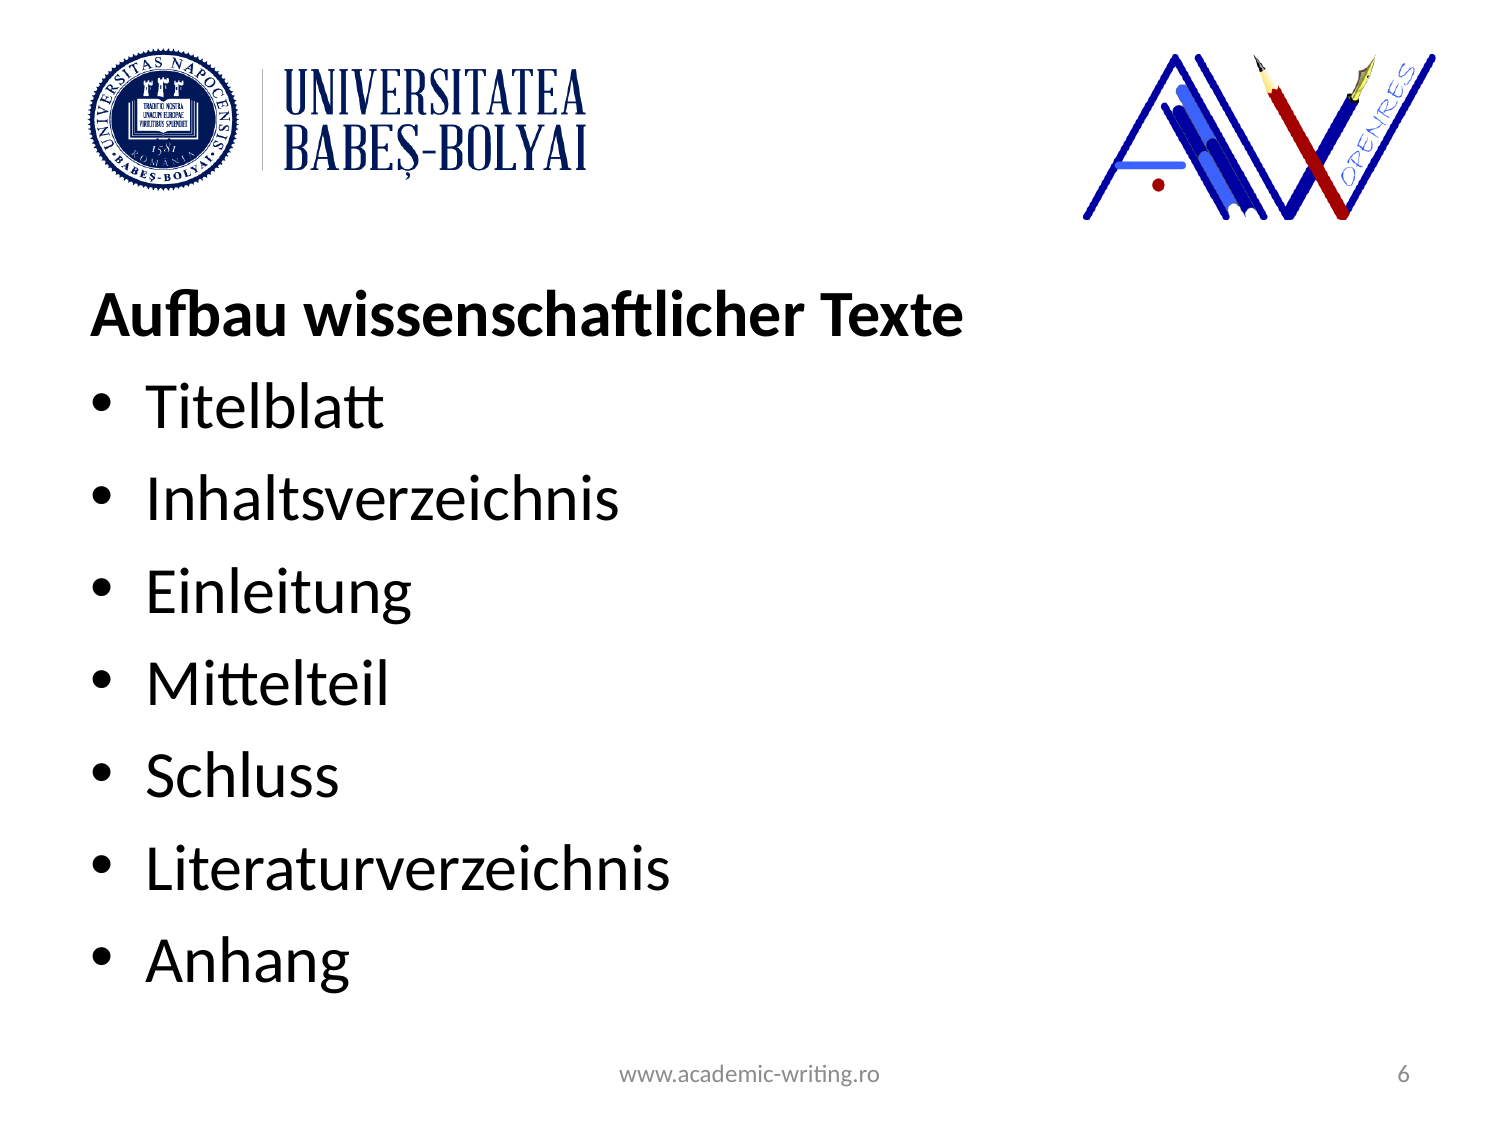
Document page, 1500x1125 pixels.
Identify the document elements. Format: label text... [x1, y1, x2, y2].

picture [1083, 54, 1436, 220]
list Aufbau wissenschaftlicher Texte Titelblatt Inhaltsverzeichnis Einleitung Mittelteil Schluss Literaturverzeichnis Anhang [75, 262, 1425, 1005]
footer www.academic-writing.ro [512, 1042, 988, 1103]
slide_number 6 [1074, 1042, 1425, 1103]
picture [76, 42, 597, 197]
